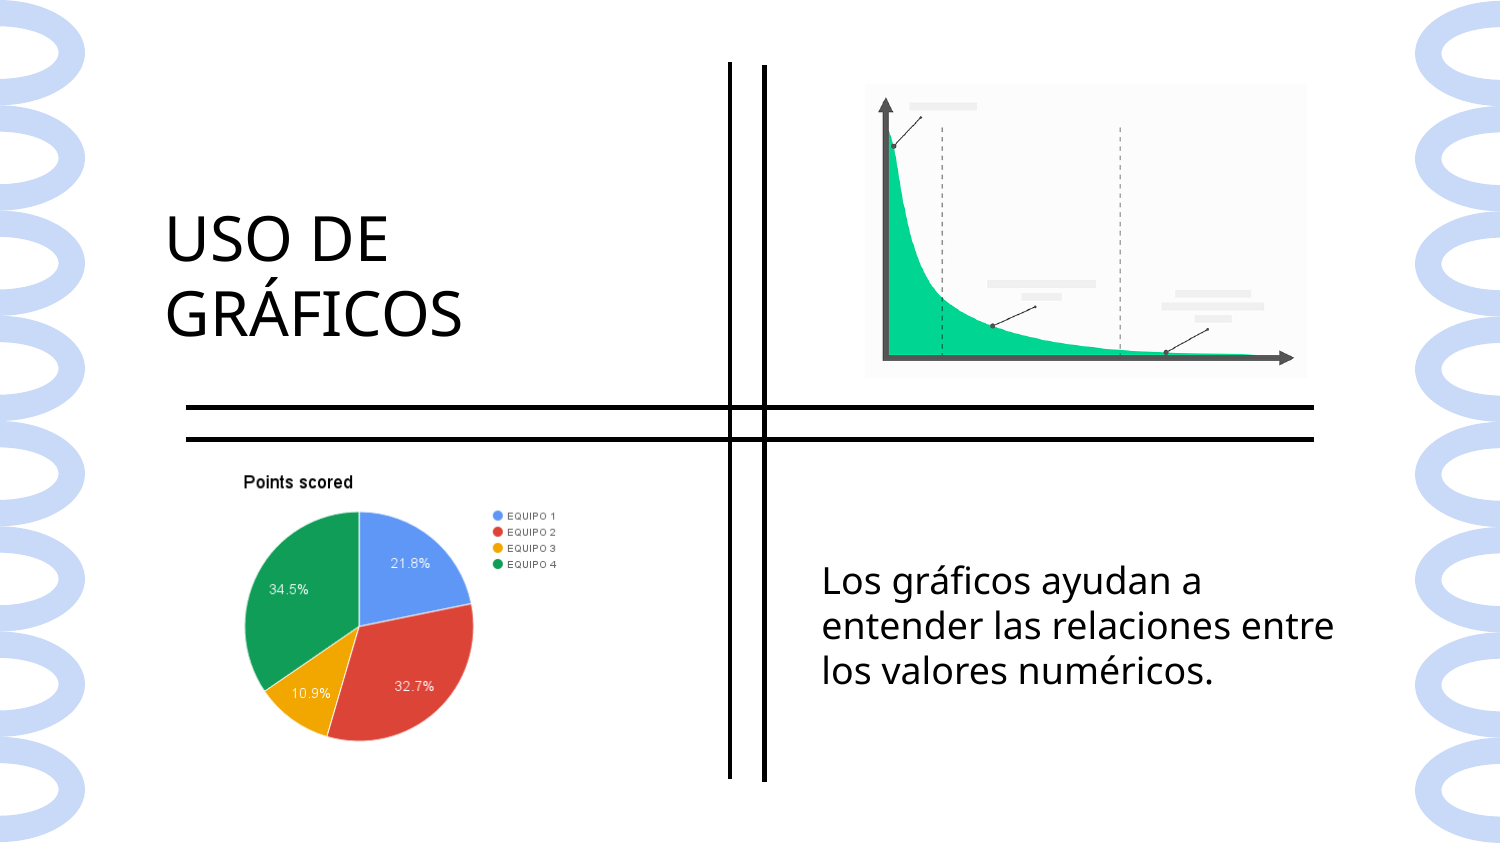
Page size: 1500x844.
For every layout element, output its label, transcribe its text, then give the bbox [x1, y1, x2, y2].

title USO DE GRÁFICOS [149, 184, 710, 279]
picture [127, 439, 732, 813]
picture [865, 84, 1307, 379]
text_box Los gráficos ayudan a entender las relaciones entre los valores numéricos. [806, 542, 1366, 710]
